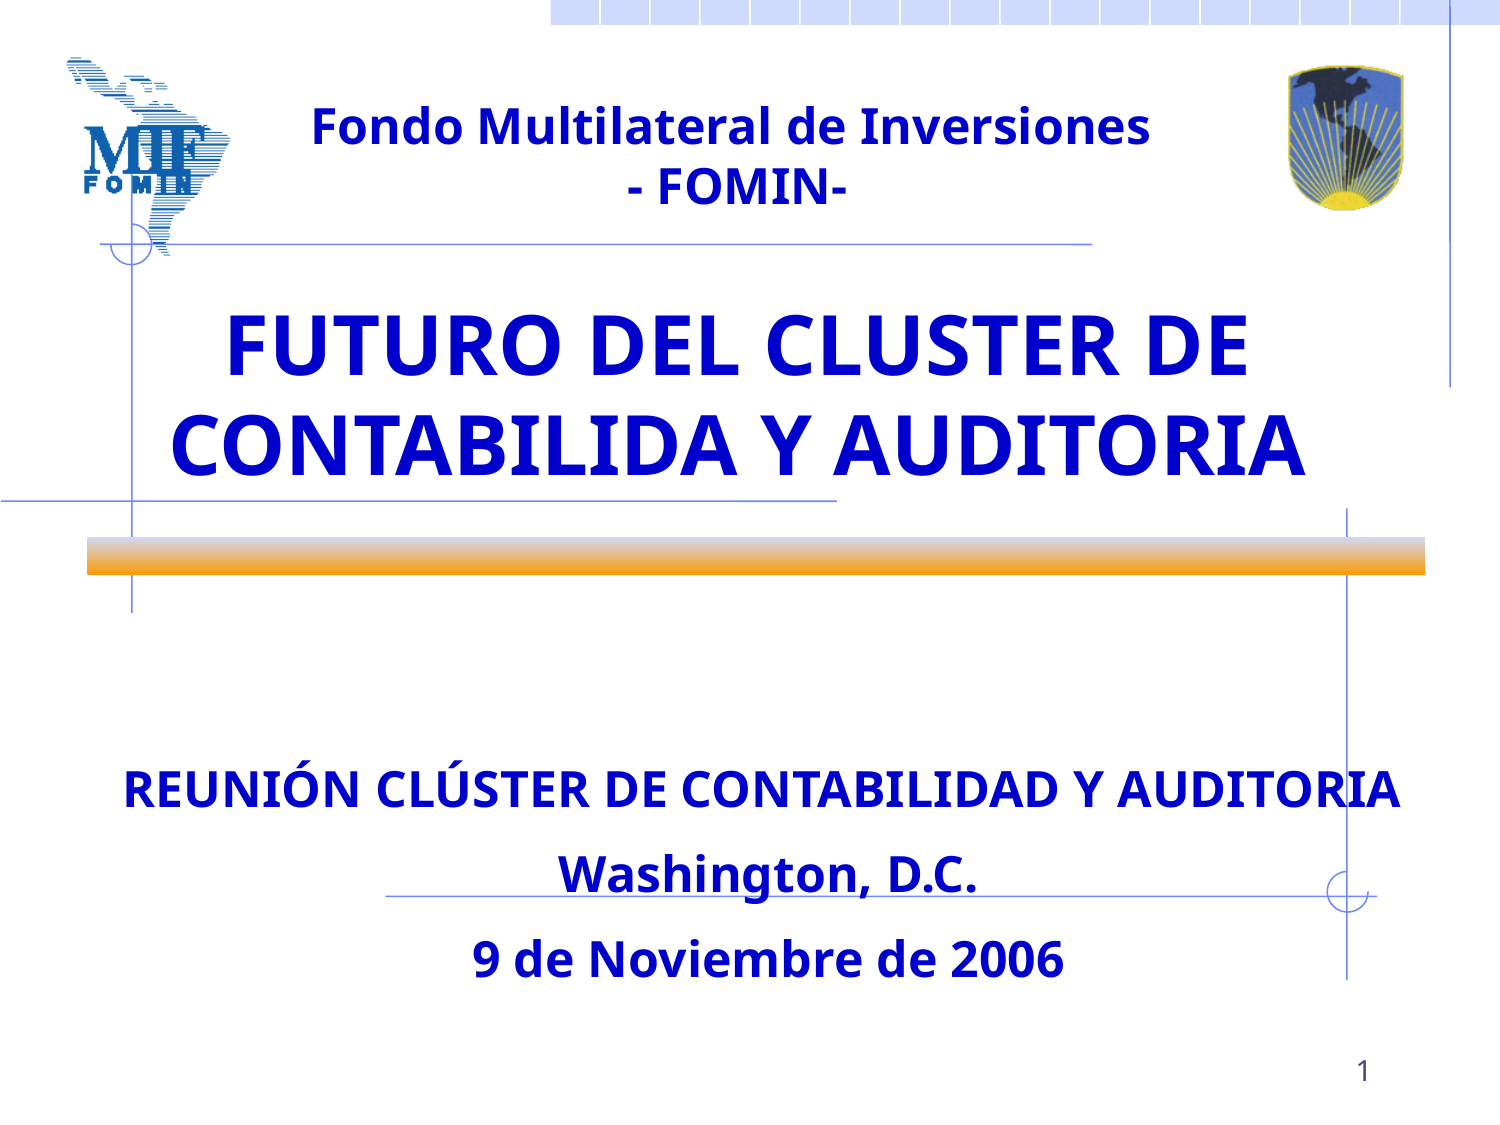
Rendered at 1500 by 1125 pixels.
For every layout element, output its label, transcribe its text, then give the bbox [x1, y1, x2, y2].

subtitle Fondo Multilateral de Inversiones - FOMIN- [258, 87, 1313, 226]
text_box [1287, 62, 1406, 213]
picture [49, 49, 254, 263]
slide_number 1 [1074, 1024, 1388, 1101]
text_box REUNIÓN CLÚSTER DE CONTABILIDAD Y AUDITORIA Washington, D.C. 9 de Noviembre de 2006 [75, 749, 1463, 995]
text_box [87, 537, 1425, 575]
title FUTURO DEL CLUSTER DE CONTABILIDA Y AUDITORIA [74, 274, 1401, 501]
